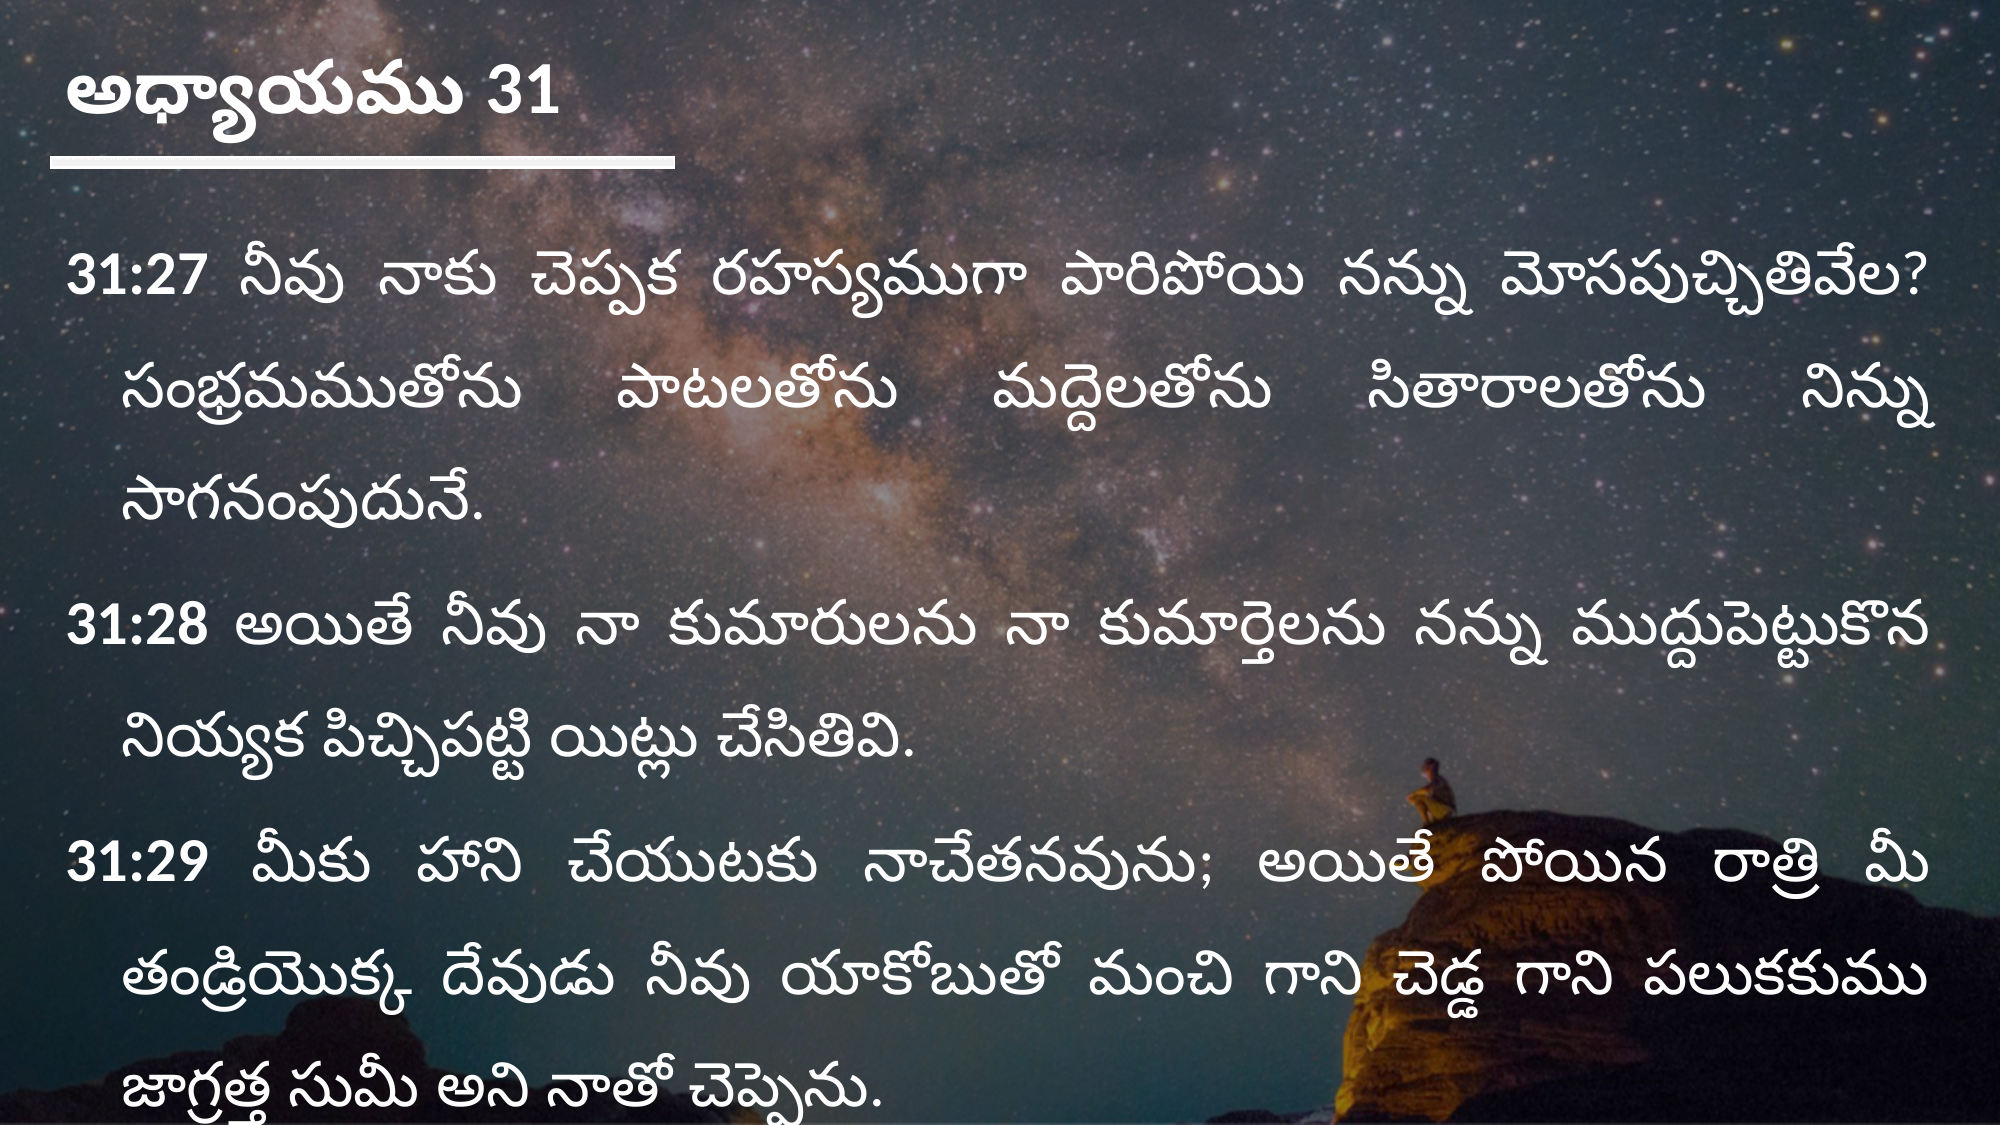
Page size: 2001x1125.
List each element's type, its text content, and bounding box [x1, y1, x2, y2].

picture [0, 0, 2000, 1125]
list 31:27 నీవు నాకు చెప్పక రహస్యముగా పారిపోయి నన్ను మోసపుచ్చితివేల? సంభ్రమముతోను పాటలతోను మద్దెలతోను సితారాలతోను నిన్ను సాగనంపుదునే. 31:28 అయితే నీవు నా కుమారులను నా కుమార్తెలను నన్ను ముద్దుపెట్టుకొన నియ్యక పిచ్చిపట్టి యిట్లు చేసితివి. 31:29 మీకు హాని చేయుటకు నాచేతనవును; అయితే పోయిన రాత్రి మీ తండ్రియొక్క దేవుడు నీవు యాకోబుతో మంచి గాని చెడ్డ గాని పలుకకుము జాగ్రత్త సుమీ అని నాతో చెప్పెను. [50, 187, 1946, 1063]
title అధ్యాయము 31 [50, 0, 1925, 167]
